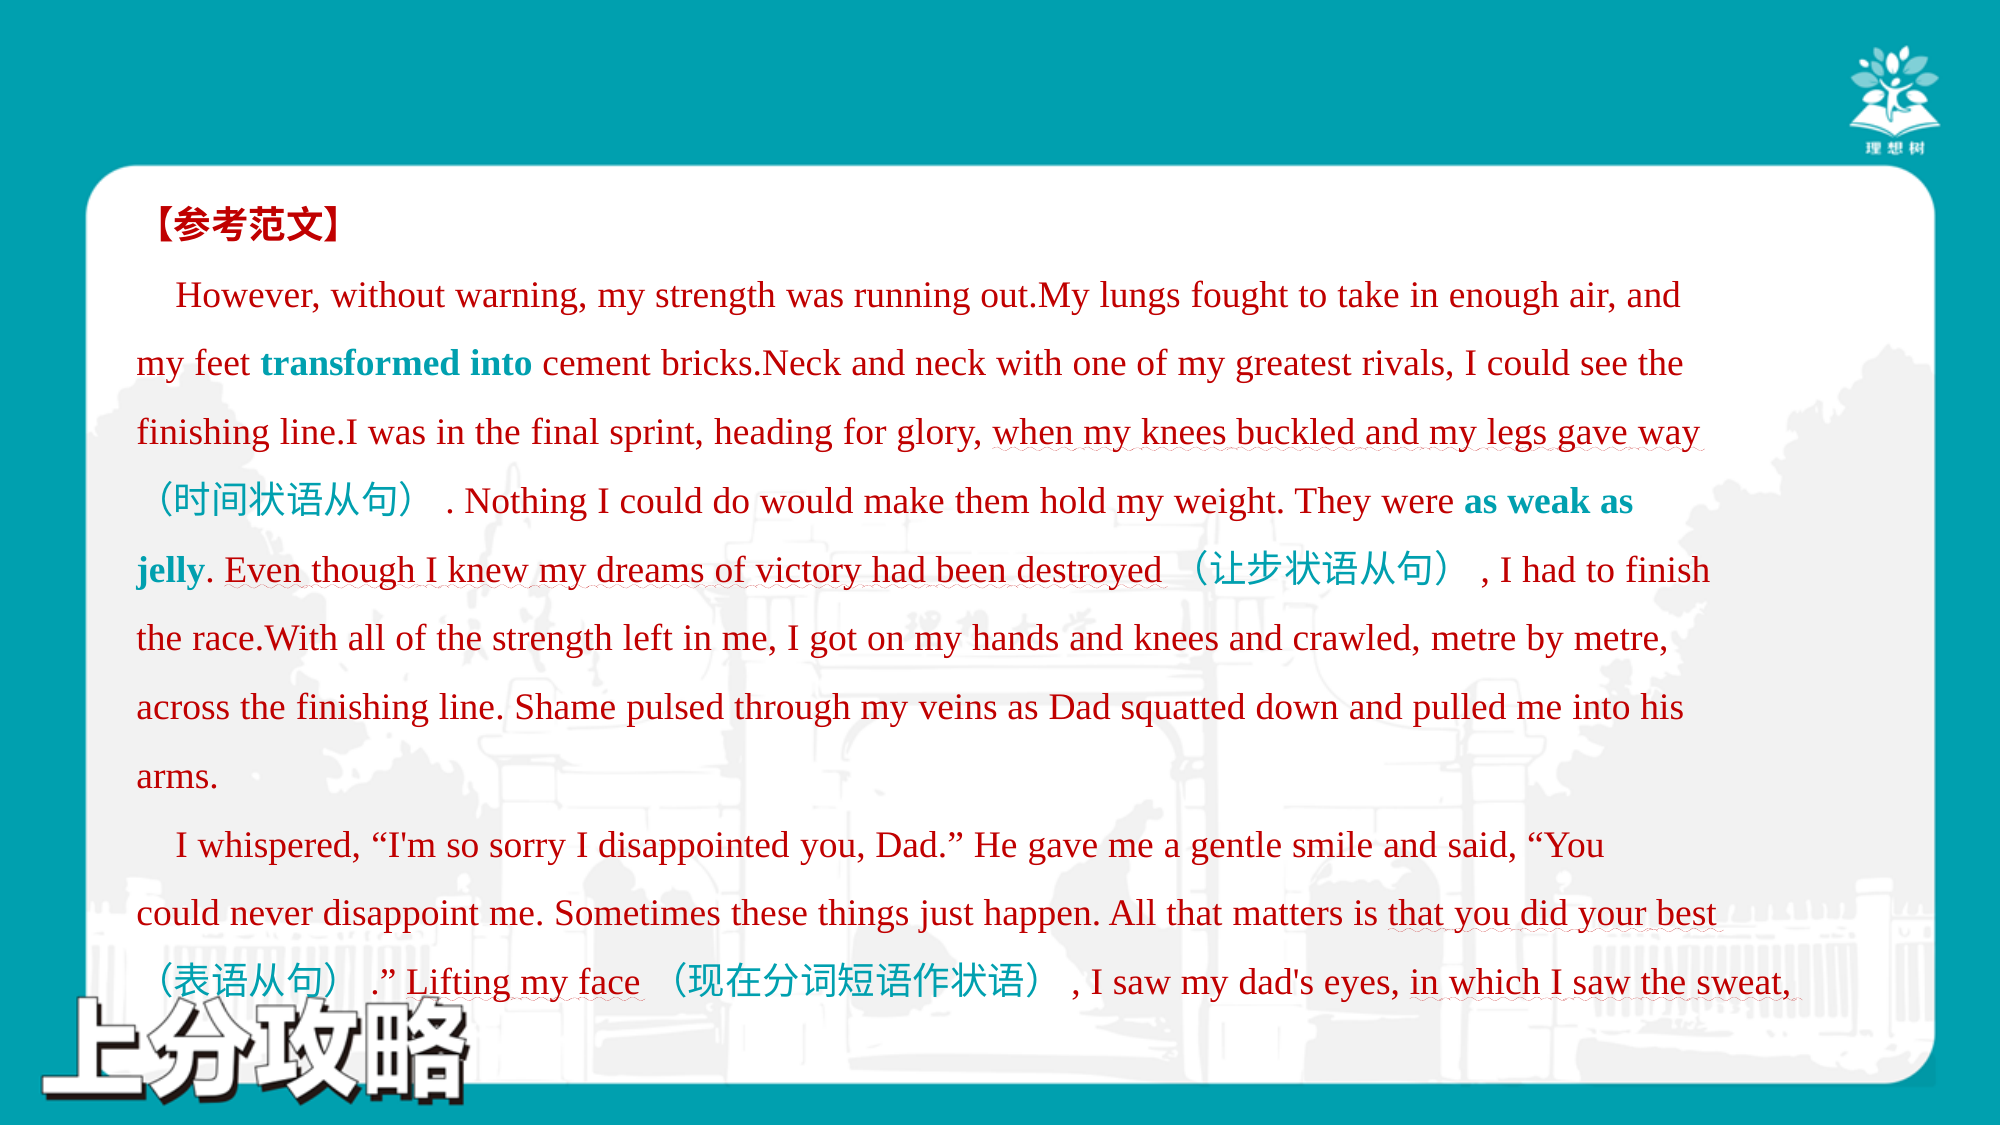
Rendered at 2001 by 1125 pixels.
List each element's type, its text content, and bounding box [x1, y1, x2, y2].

text_box 【参考范文】 However, without warning, my strength was running out.My lungs fought to take in enough air, and my feet transformed into cement bricks.Neck and neck with one of my greatest rivals, I could see the finishing line.I was in the final sprint, heading for glory, when my knees buckled and my legs gave way （时间状语从句）. Nothing I could do would make them hold my weight. They were as weak as jelly. Even though I knew my dreams of victory had been destroyed（让步状语从句）, I had to finish the race.With all of the strength left in me, I got on my hands and knees and crawled, metre by metre, across the finishing line. Shame pulsed through my veins as Dad squatted down and pulled me into his arms. I whispered, “I'm so sorry I disappointed you, Dad.” He gave me a gentle smile and said, “You could never disappoint me. Sometimes these things just happen. All that matters is that you did your best （表语从句）.” Lifting my face（现在分词短语作状语）, I saw my dad's eyes, in which I saw the sweat, [136, 177, 1865, 1003]
picture [0, 0, 2000, 1125]
